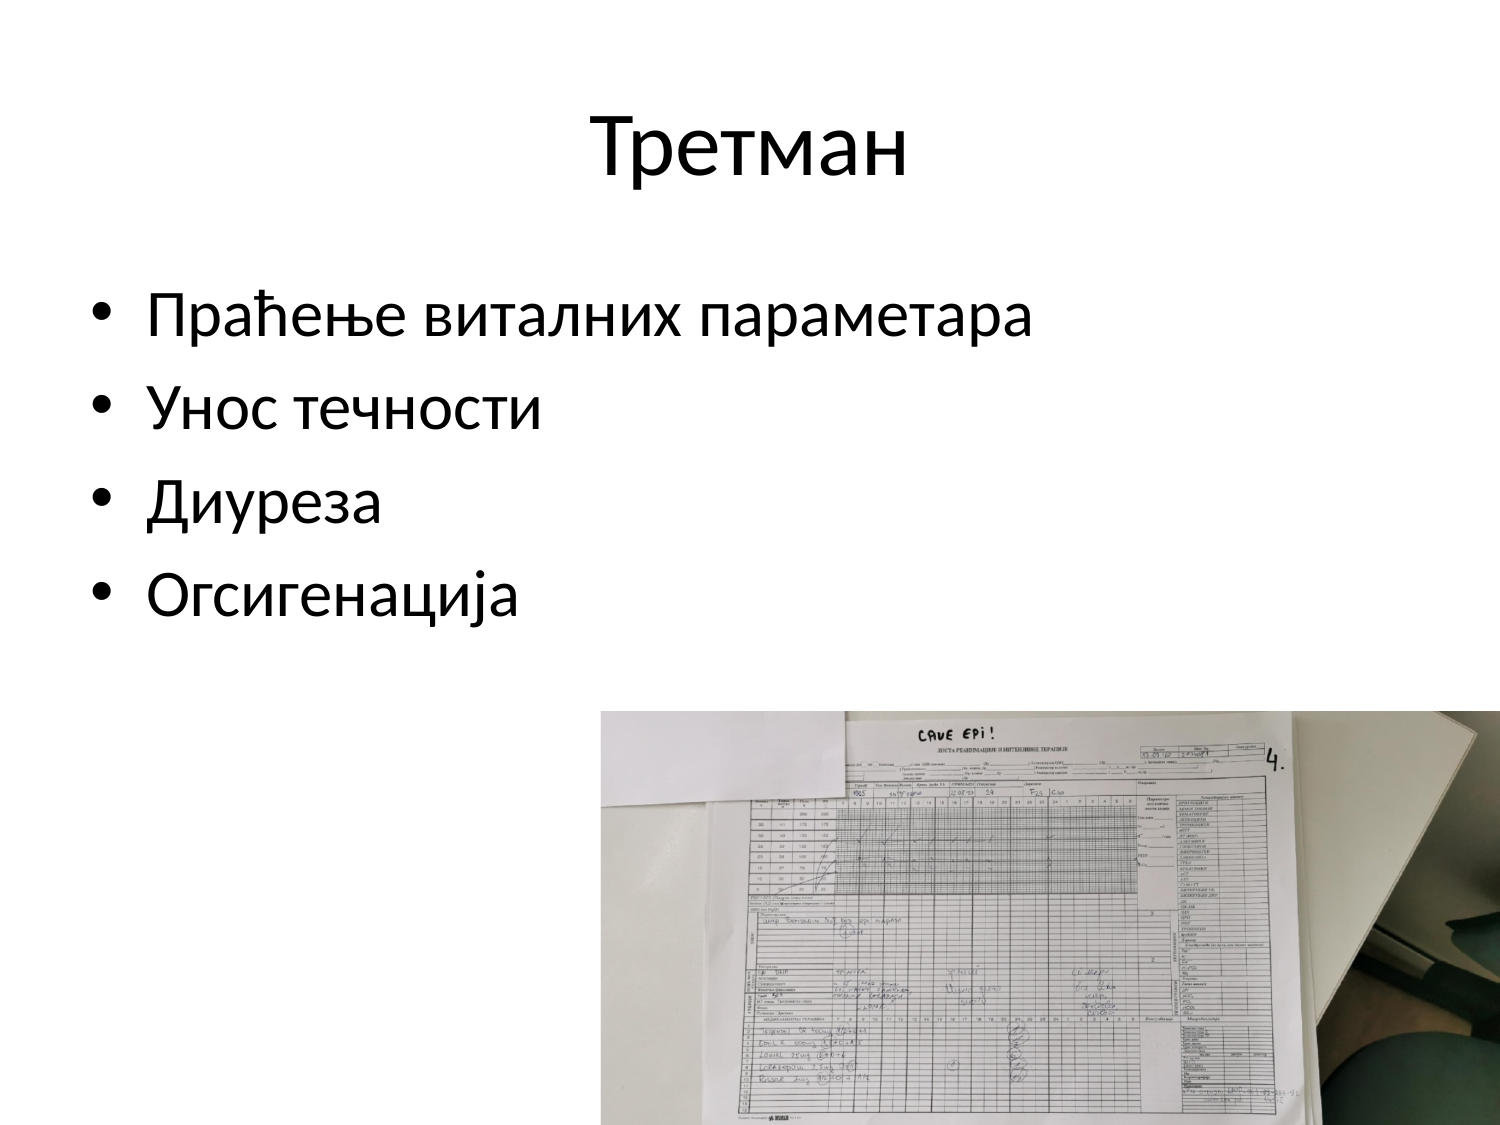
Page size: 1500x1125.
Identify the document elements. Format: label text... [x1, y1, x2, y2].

title Третман [75, 45, 1425, 233]
picture [602, 467, 1499, 1125]
list Праћење виталних параметара Унос течности Диуреза Огсигенација [75, 262, 1425, 1005]
